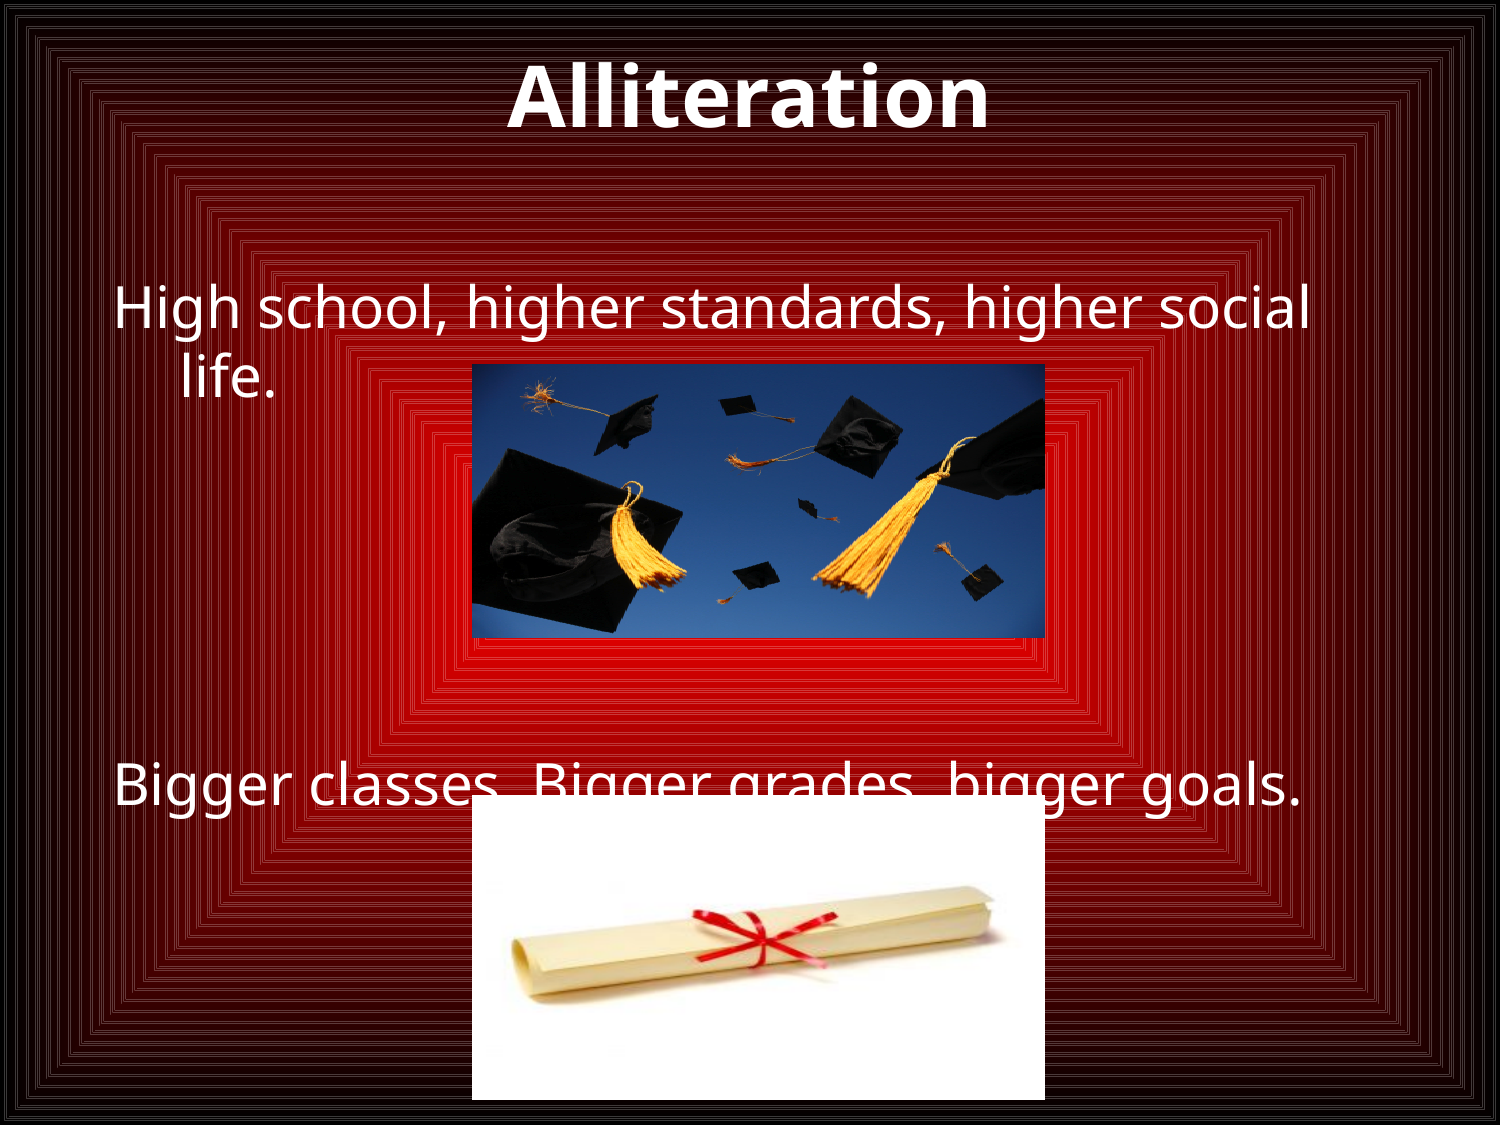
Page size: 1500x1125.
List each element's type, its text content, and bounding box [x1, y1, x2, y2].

picture [472, 795, 1046, 1100]
picture [472, 364, 1046, 638]
title Alliteration [75, 0, 1425, 188]
list High school, higher standards, higher social life. Bigger classes, Bigger grades, bigger goals. [75, 262, 1425, 1035]
